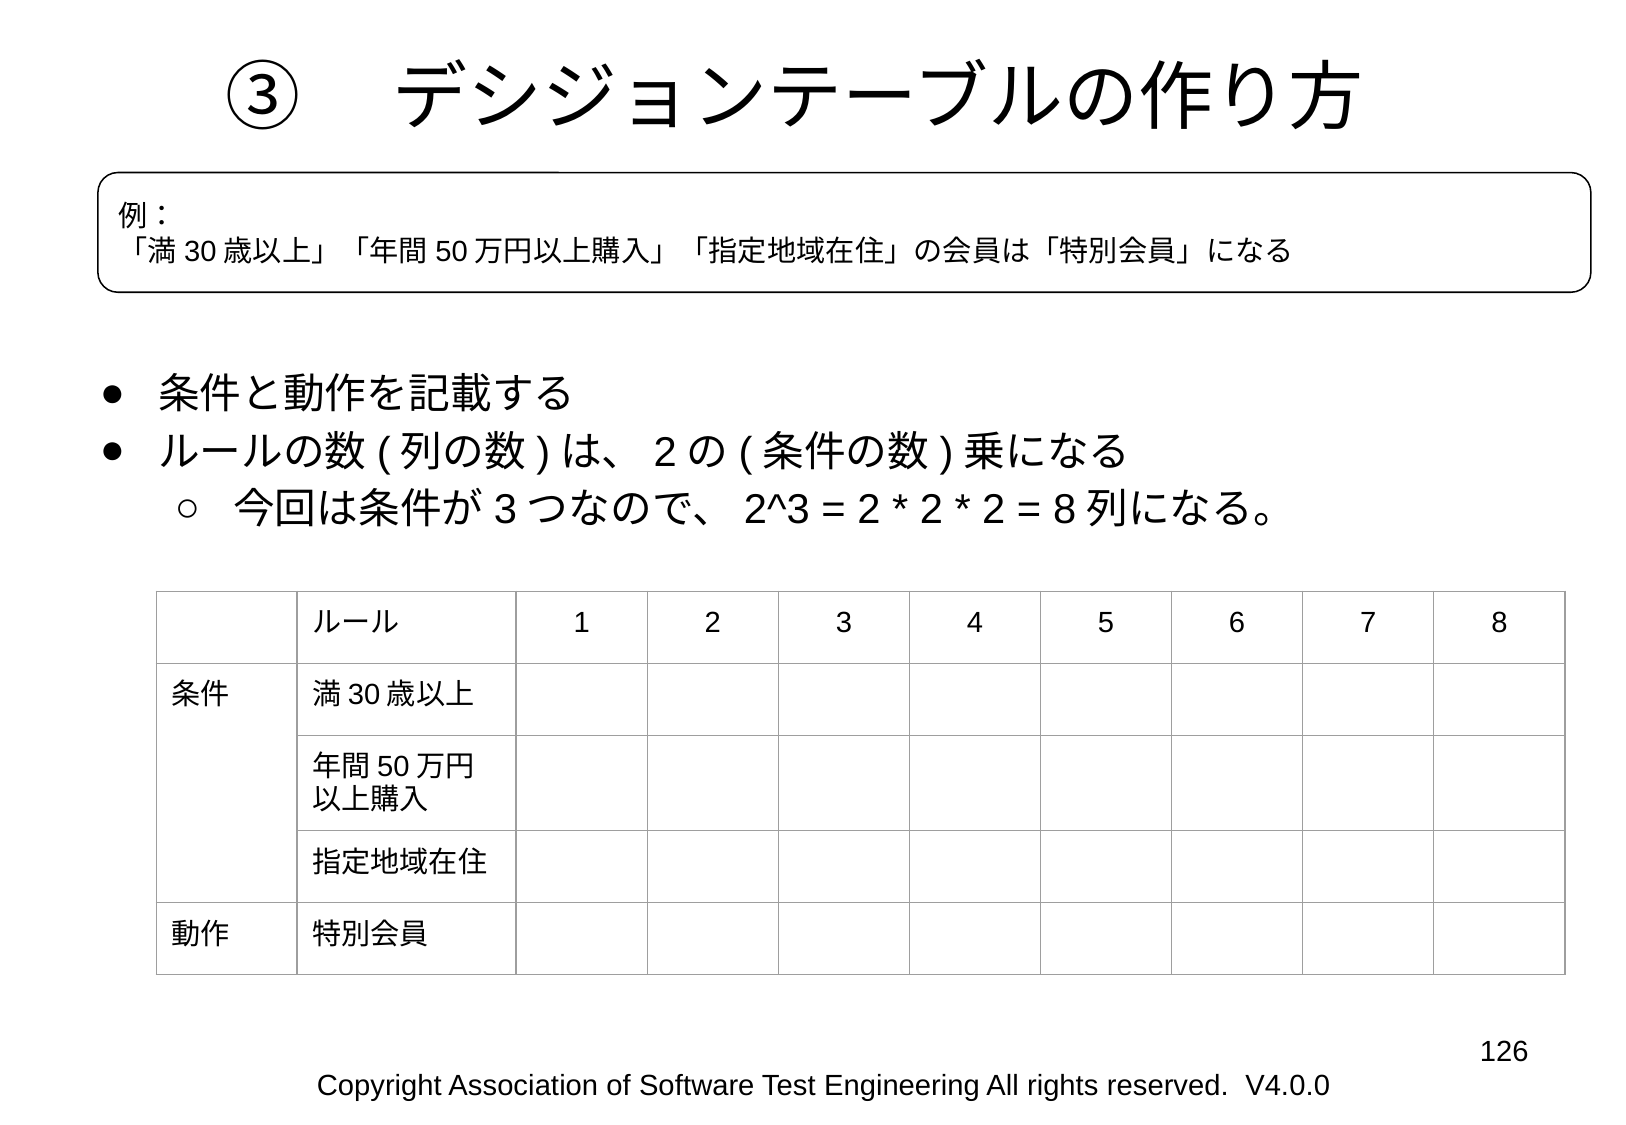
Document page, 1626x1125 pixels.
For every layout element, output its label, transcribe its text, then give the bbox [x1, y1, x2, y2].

table_cell 特別会員 [298, 903, 515, 974]
table_cell [1041, 903, 1171, 974]
table_cell [1303, 903, 1433, 974]
table_cell [1041, 664, 1171, 735]
table_cell [910, 903, 1040, 974]
table_cell 満30歳以上 [298, 664, 515, 735]
text_box 例： 「満30歳以上」「年間50万円以上購入」「指定地域在住」の会員は「特別会員」になる [97, 172, 1591, 293]
table_cell [1303, 664, 1433, 735]
table_cell [648, 831, 778, 902]
table_cell [517, 903, 647, 974]
table_cell [1303, 831, 1433, 902]
table_cell 動作 [157, 903, 296, 974]
table_cell [1172, 736, 1302, 830]
table_cell [1172, 831, 1302, 902]
table_cell [1303, 736, 1433, 830]
table_header 7 [1303, 592, 1433, 663]
table_cell [1041, 736, 1171, 830]
table_cell [648, 903, 778, 974]
table_cell [517, 664, 647, 735]
table_header 1 [517, 592, 647, 663]
table_cell 条件 [157, 664, 296, 902]
table_cell 年間50万円以上購入 [298, 736, 515, 830]
table_header [157, 592, 296, 663]
title ③ デシジョンテーブルの作り方 [103, 0, 1485, 178]
table_cell [517, 831, 647, 902]
table_cell [910, 736, 1040, 830]
table_cell [910, 831, 1040, 902]
table_header 5 [1041, 592, 1171, 663]
table_cell [1434, 903, 1564, 974]
table_cell 指定地域在住 [298, 831, 515, 902]
footer Copyright Association of Software Test Engineering All rights reserved. V4.0.0 [233, 1058, 1415, 1103]
table_cell [910, 664, 1040, 735]
table_cell [517, 736, 647, 830]
table_cell [1172, 903, 1302, 974]
table_header 8 [1434, 592, 1564, 663]
table_cell [648, 736, 778, 830]
table_cell [1434, 664, 1564, 735]
table_header 6 [1172, 592, 1302, 663]
slide_number ‹#› [1164, 1024, 1544, 1103]
table_cell [1434, 736, 1564, 830]
table_cell [1172, 664, 1302, 735]
table_cell [1434, 831, 1564, 902]
table_cell [779, 736, 909, 830]
list 条件と動作を記載する ルールの数(列の数)は、2の(条件の数)乗になる 今回は条件が3つなので、2^3 = 2 * 2 * 2 = 8列になる。 [68, 352, 1604, 561]
table_header 4 [910, 592, 1040, 663]
table_header ルール [298, 592, 515, 663]
table_cell [779, 903, 909, 974]
table_cell [648, 664, 778, 735]
table_cell [779, 831, 909, 902]
table_header 2 [648, 592, 778, 663]
table_cell [779, 664, 909, 735]
table_header 3 [779, 592, 909, 663]
table_cell [1041, 831, 1171, 902]
